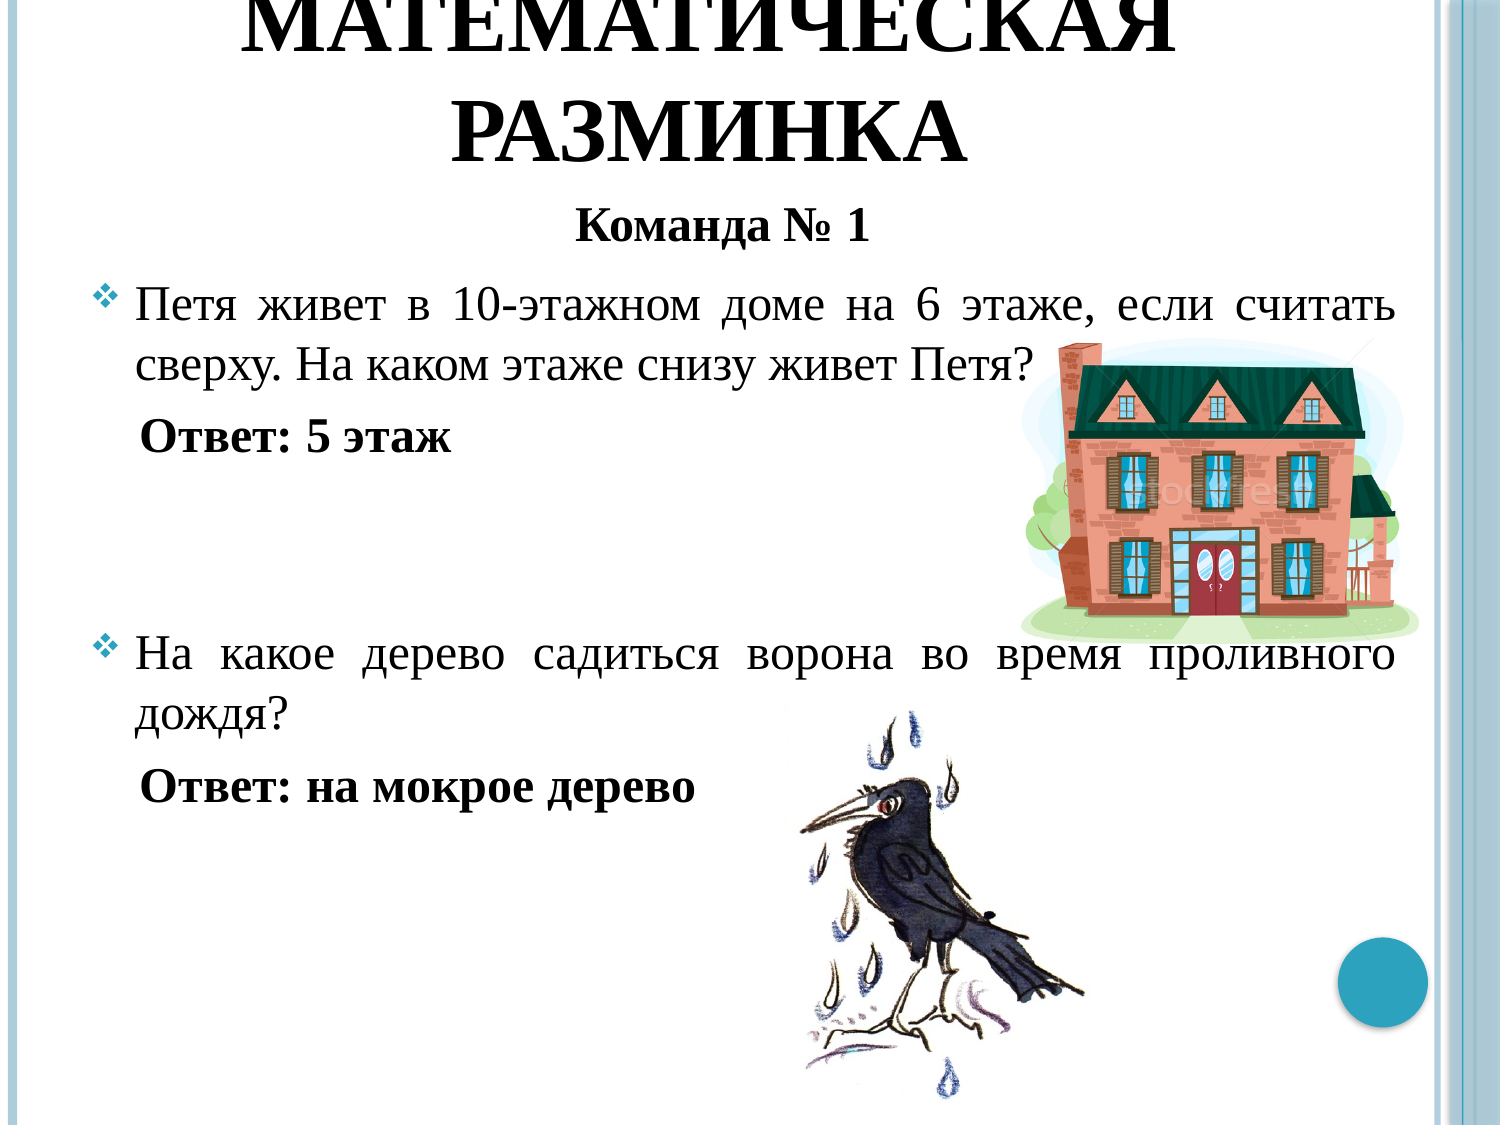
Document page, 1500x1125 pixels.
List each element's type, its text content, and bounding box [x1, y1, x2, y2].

title Математическая разминка [41, 0, 1378, 188]
list Петя живет в 10-этажном доме на 6 этаже, если считать сверху. На каком этаже снизу живет Петя? Ответ: 5 этаж На какое дерево садиться ворона во время проливного дождя? Ответ: на мокрое дерево [75, 262, 1412, 1062]
picture [785, 703, 1093, 1108]
text_box Команда № 1 [561, 184, 1199, 260]
picture [1021, 337, 1420, 644]
